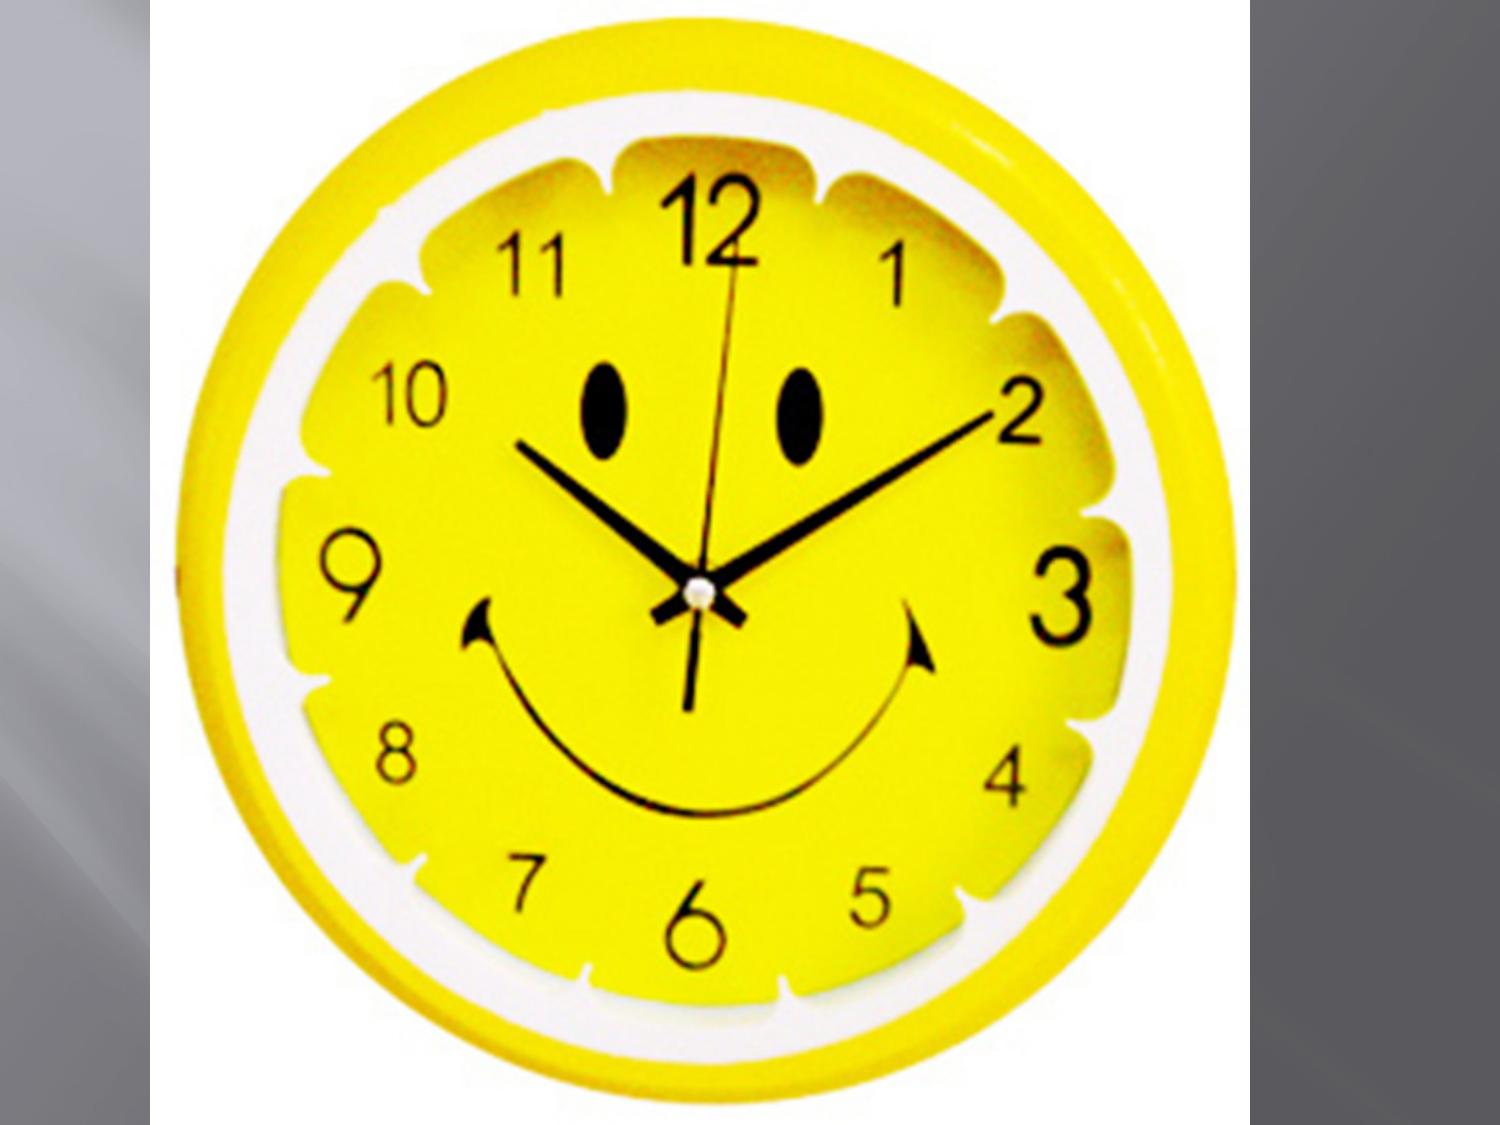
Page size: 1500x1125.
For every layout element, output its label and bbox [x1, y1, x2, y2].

picture [149, 0, 1251, 1125]
